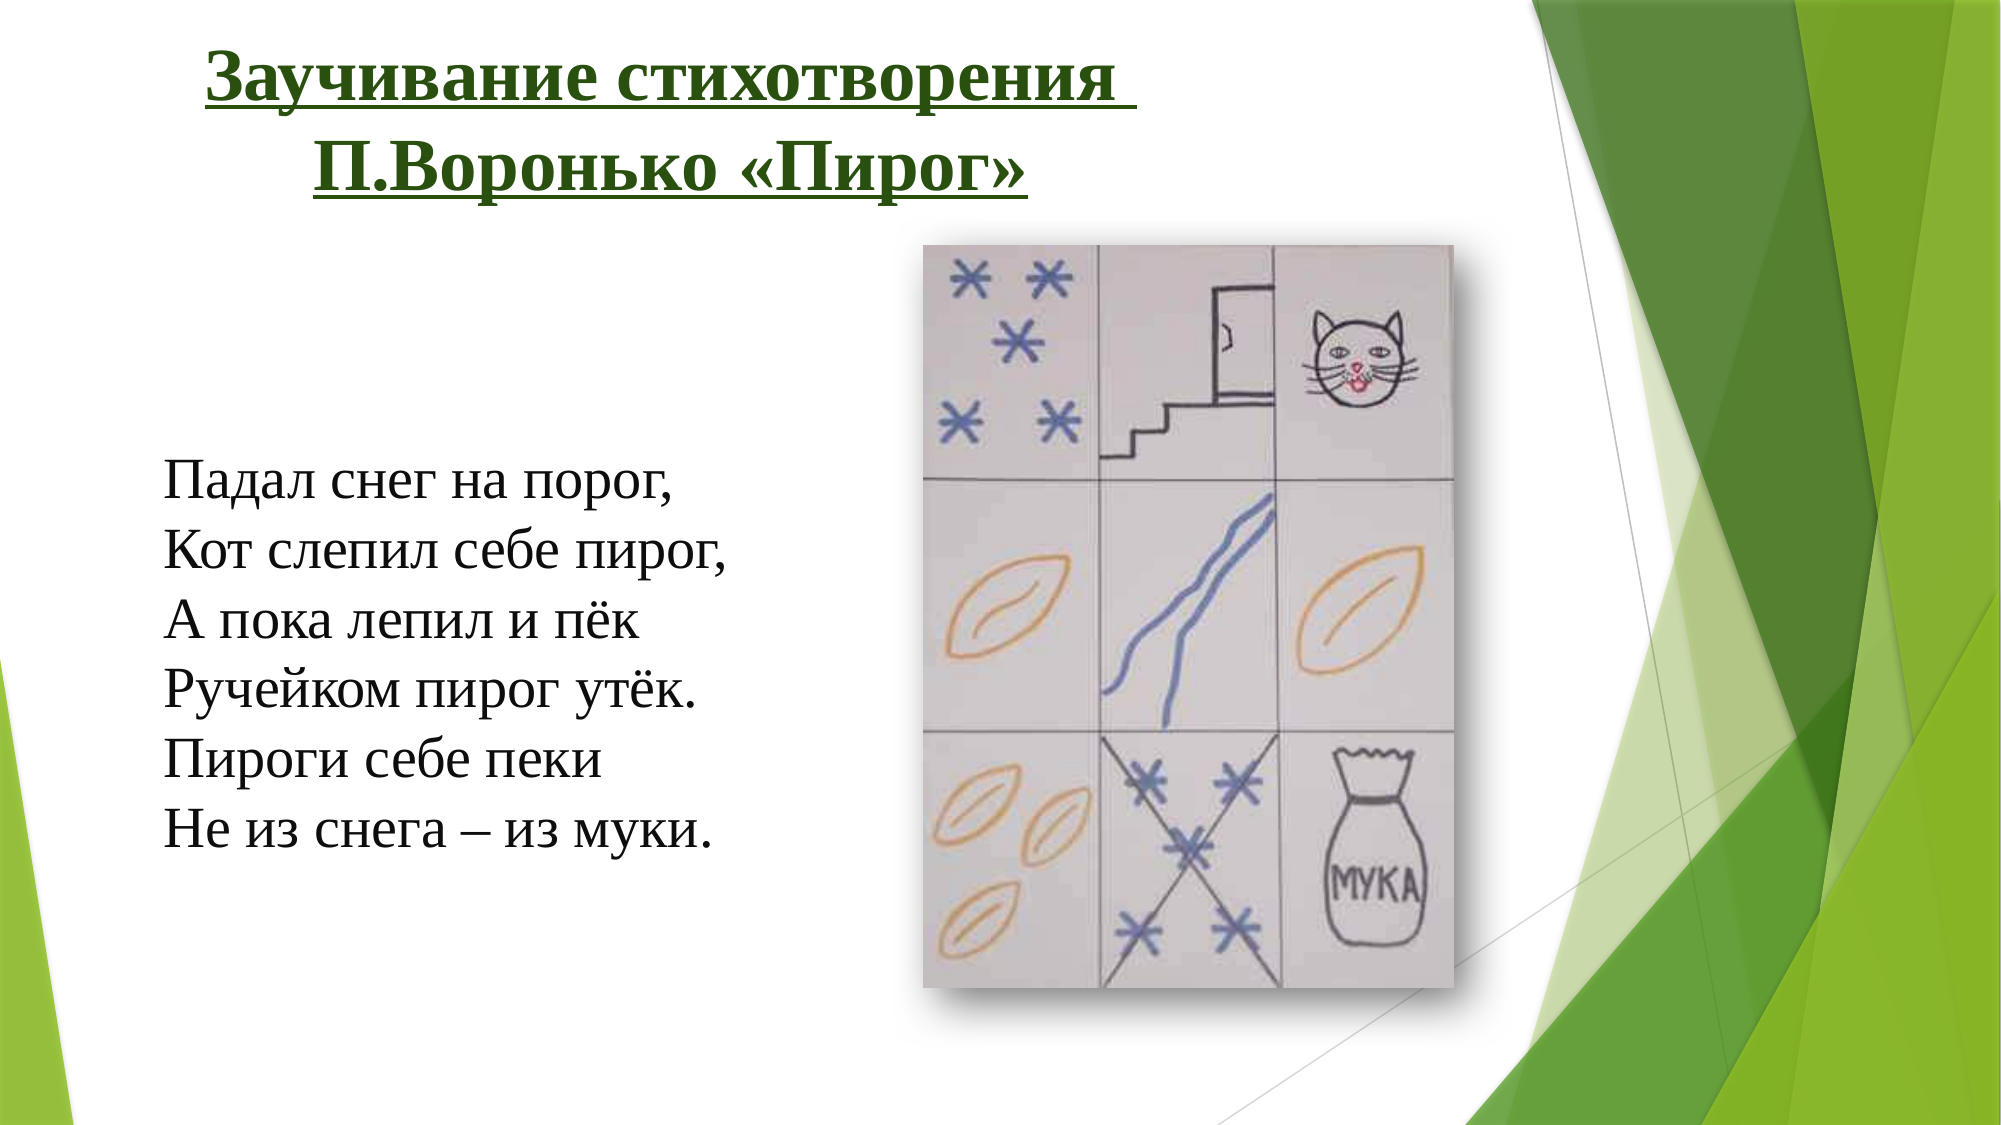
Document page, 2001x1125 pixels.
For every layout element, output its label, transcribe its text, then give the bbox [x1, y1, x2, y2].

text_box Падал снег на порог, Кот слепил себе пирог, А пока лепил и пёк Ручейком пирог утёк. Пироги себе пеки Не из снега – из муки. [148, 432, 917, 867]
picture [922, 244, 1454, 989]
text_box Заучивание стихотворения П.Воронько «Пирог» [33, 18, 1309, 303]
